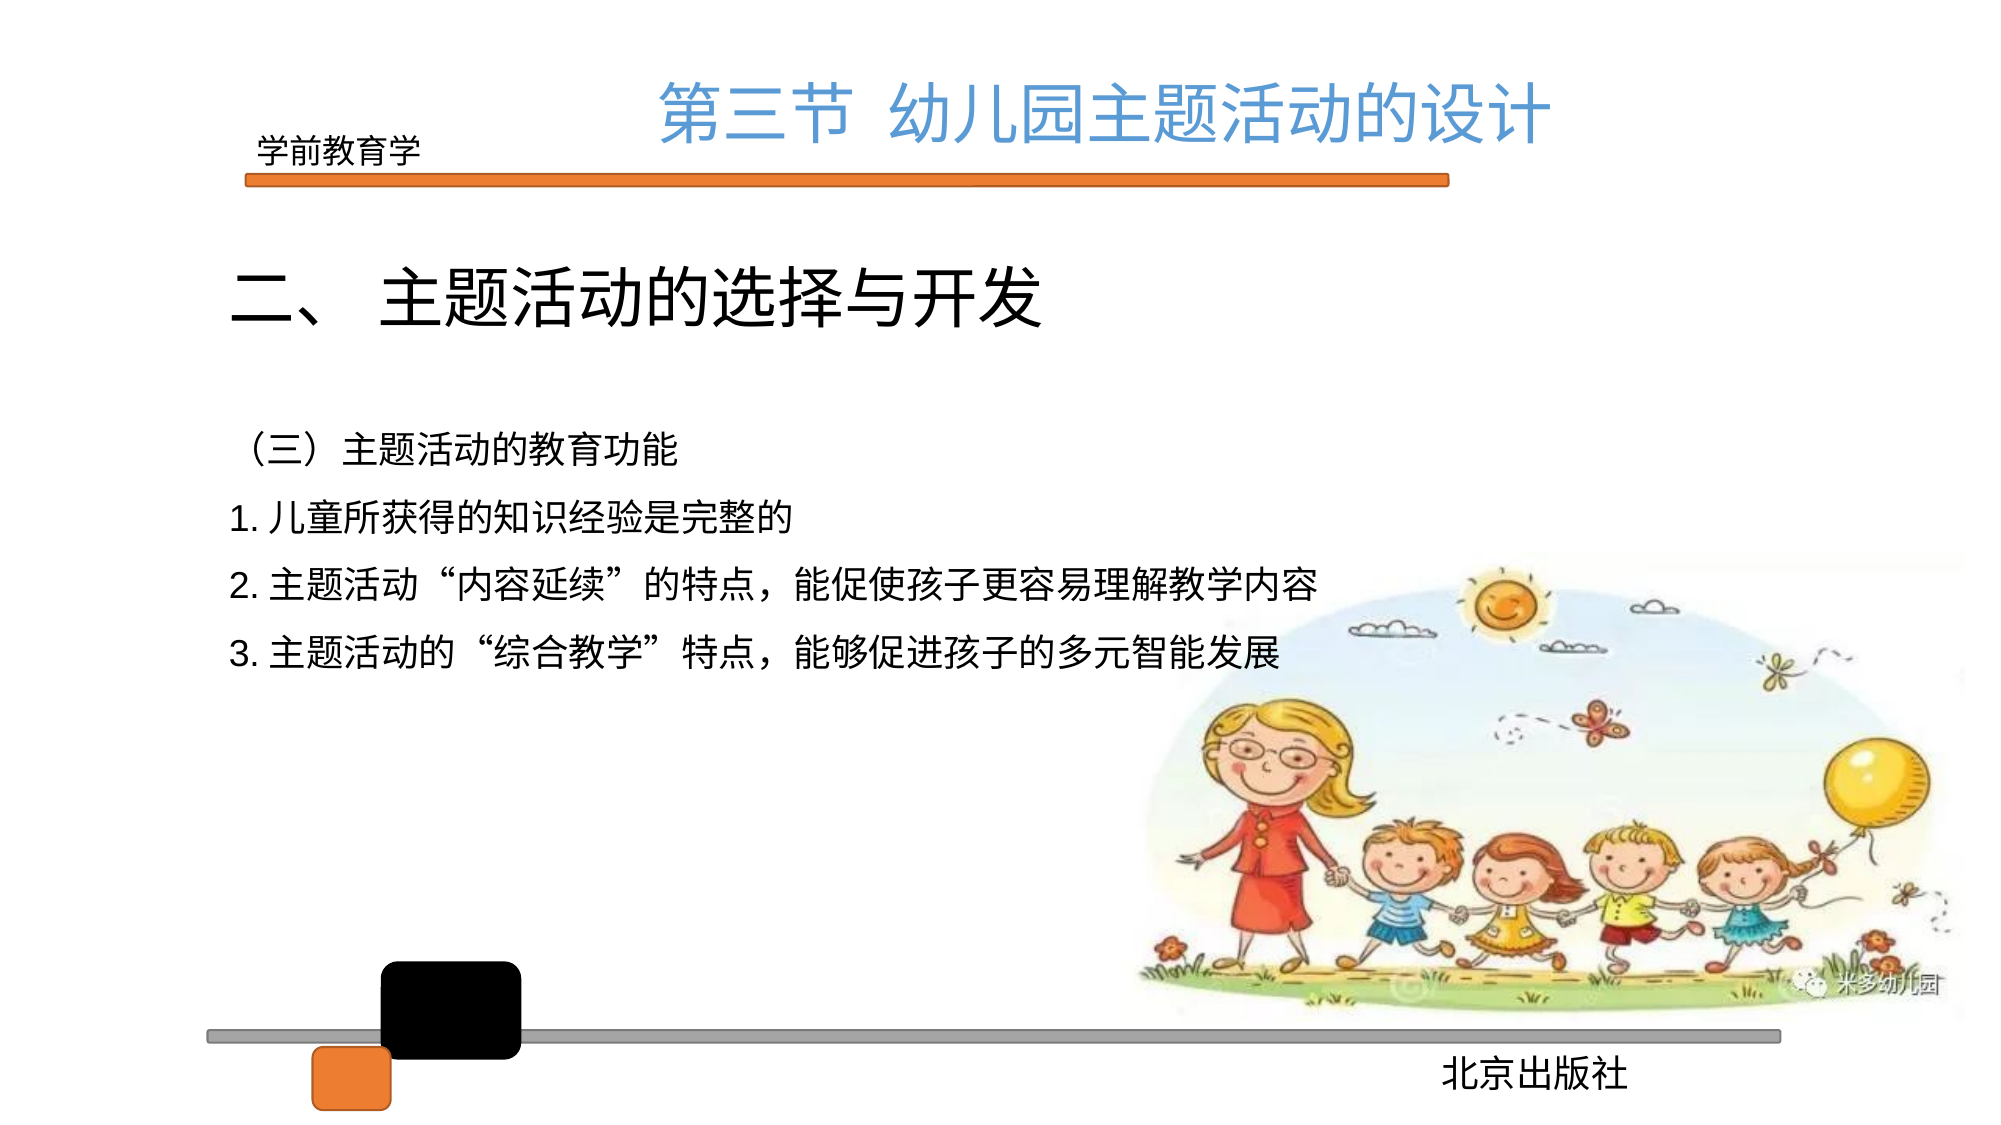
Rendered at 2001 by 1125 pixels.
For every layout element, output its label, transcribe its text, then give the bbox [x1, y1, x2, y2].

picture [1122, 552, 1965, 1022]
text_box 二、 主题活动的选择与开发 （三）主题活动的教育功能 1.儿童所获得的知识经验是完整的 2.主题活动“内容延续”的特点，能促使孩子更容易理解教学内容 3.主题活动的“综合教学”特点，能够促进孩子的多元智能发展 [214, 208, 1771, 801]
text_box 第三节 幼儿园主题活动的设计 [641, 64, 1569, 160]
